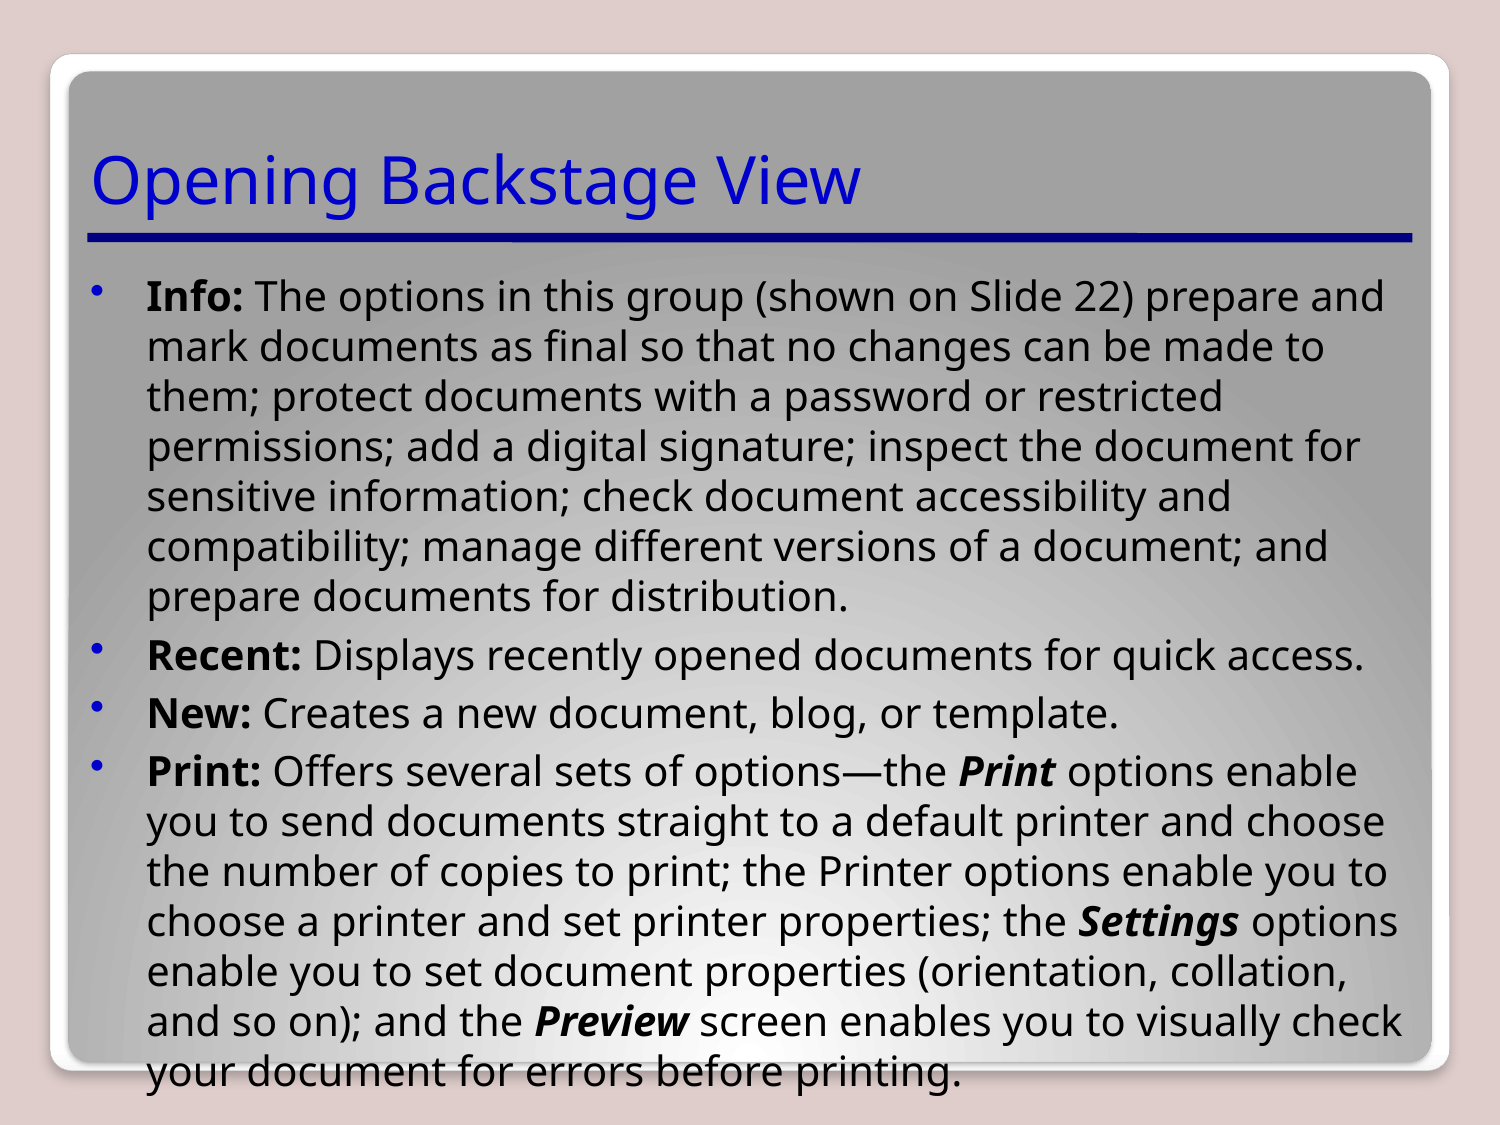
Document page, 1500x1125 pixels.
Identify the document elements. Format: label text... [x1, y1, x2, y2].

list Info: The options in this group (shown on Slide 22) prepare and mark documents as final so that no changes can be made to them; protect documents with a password or restricted permissions; add a digital signature; inspect the document for sensitive information; check document accessibility and compatibility; manage different versions of a document; and prepare documents for distribution. Recent: Displays recently opened documents for quick access. New: Creates a new document, blog, or template. Print: Offers several sets of options—the Print options enable you to send documents straight to a default printer and choose the number of copies to print; the Printer options enable you to choose a printer and set printer properties; the Settings options enable you to set document properties (orientation, collation, and so on); and the Preview screen enables you to visually check your document for errors before printing. [74, 262, 1426, 1063]
title Opening Backstage View [74, 74, 1426, 226]
